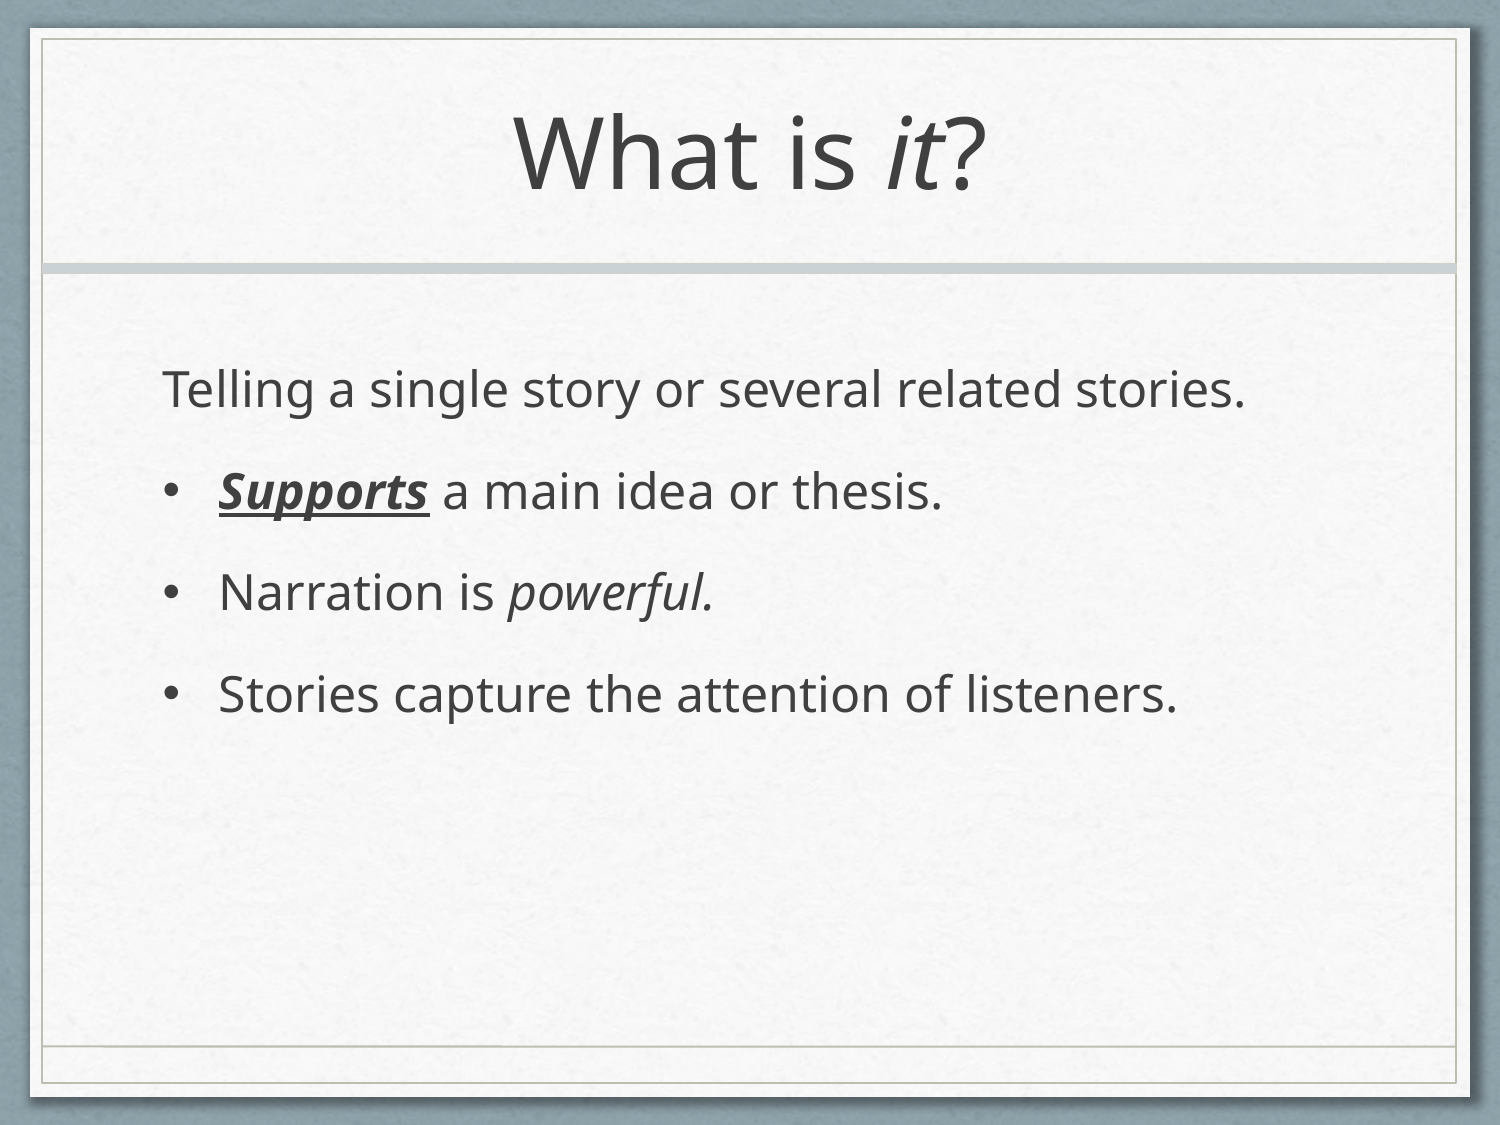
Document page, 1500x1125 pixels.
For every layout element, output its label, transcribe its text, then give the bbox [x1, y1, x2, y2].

list Telling a single story or several related stories. Supports a main idea or thesis. Narration is powerful. Stories capture the attention of listeners. [147, 350, 1353, 995]
picture [30, 28, 1470, 1097]
title What is it? [147, 40, 1353, 260]
